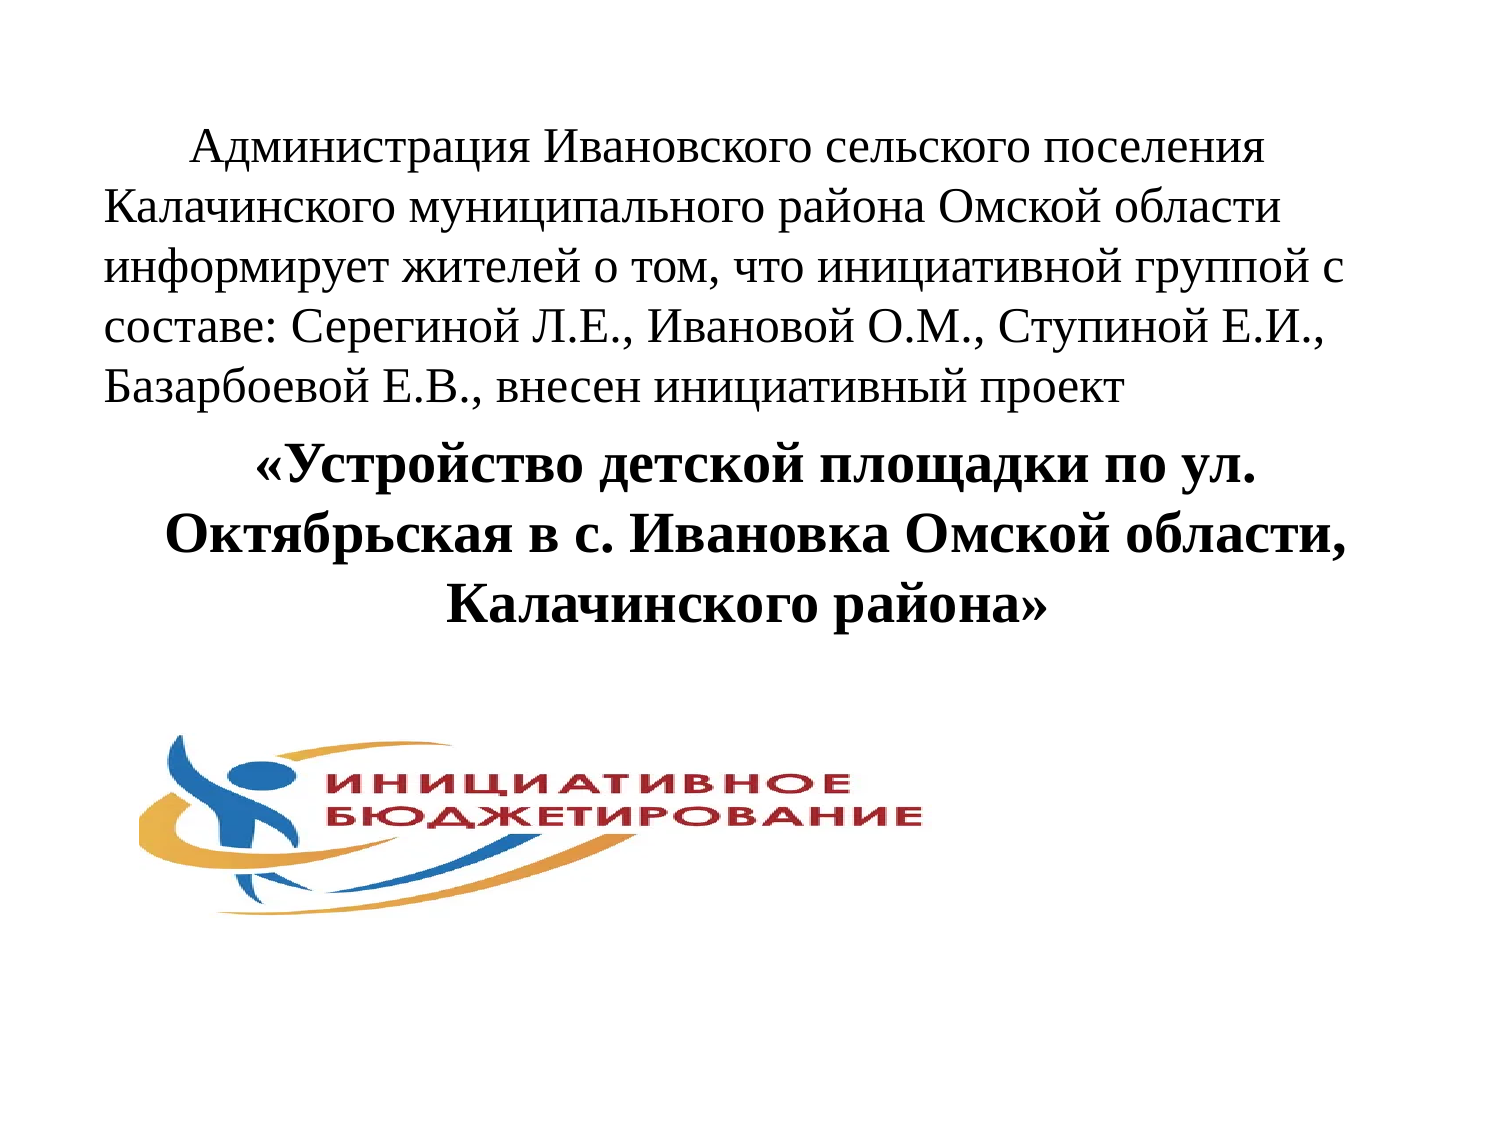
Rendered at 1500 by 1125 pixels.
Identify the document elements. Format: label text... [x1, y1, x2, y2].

list Администрация Ивановского сельского поселения Калачинского муниципального района Омской области информирует жителей о том, что инициативной группой с составе: Серегиной Л.Е., Ивановой О.М., Ступиной Е.И., Базарбоевой Е.В., внесен инициативный проект «Устройство детской площадки по ул. Октябрьская в с. Ивановка Омской области, Калачинского района» [88, 66, 1424, 723]
picture [139, 715, 932, 953]
